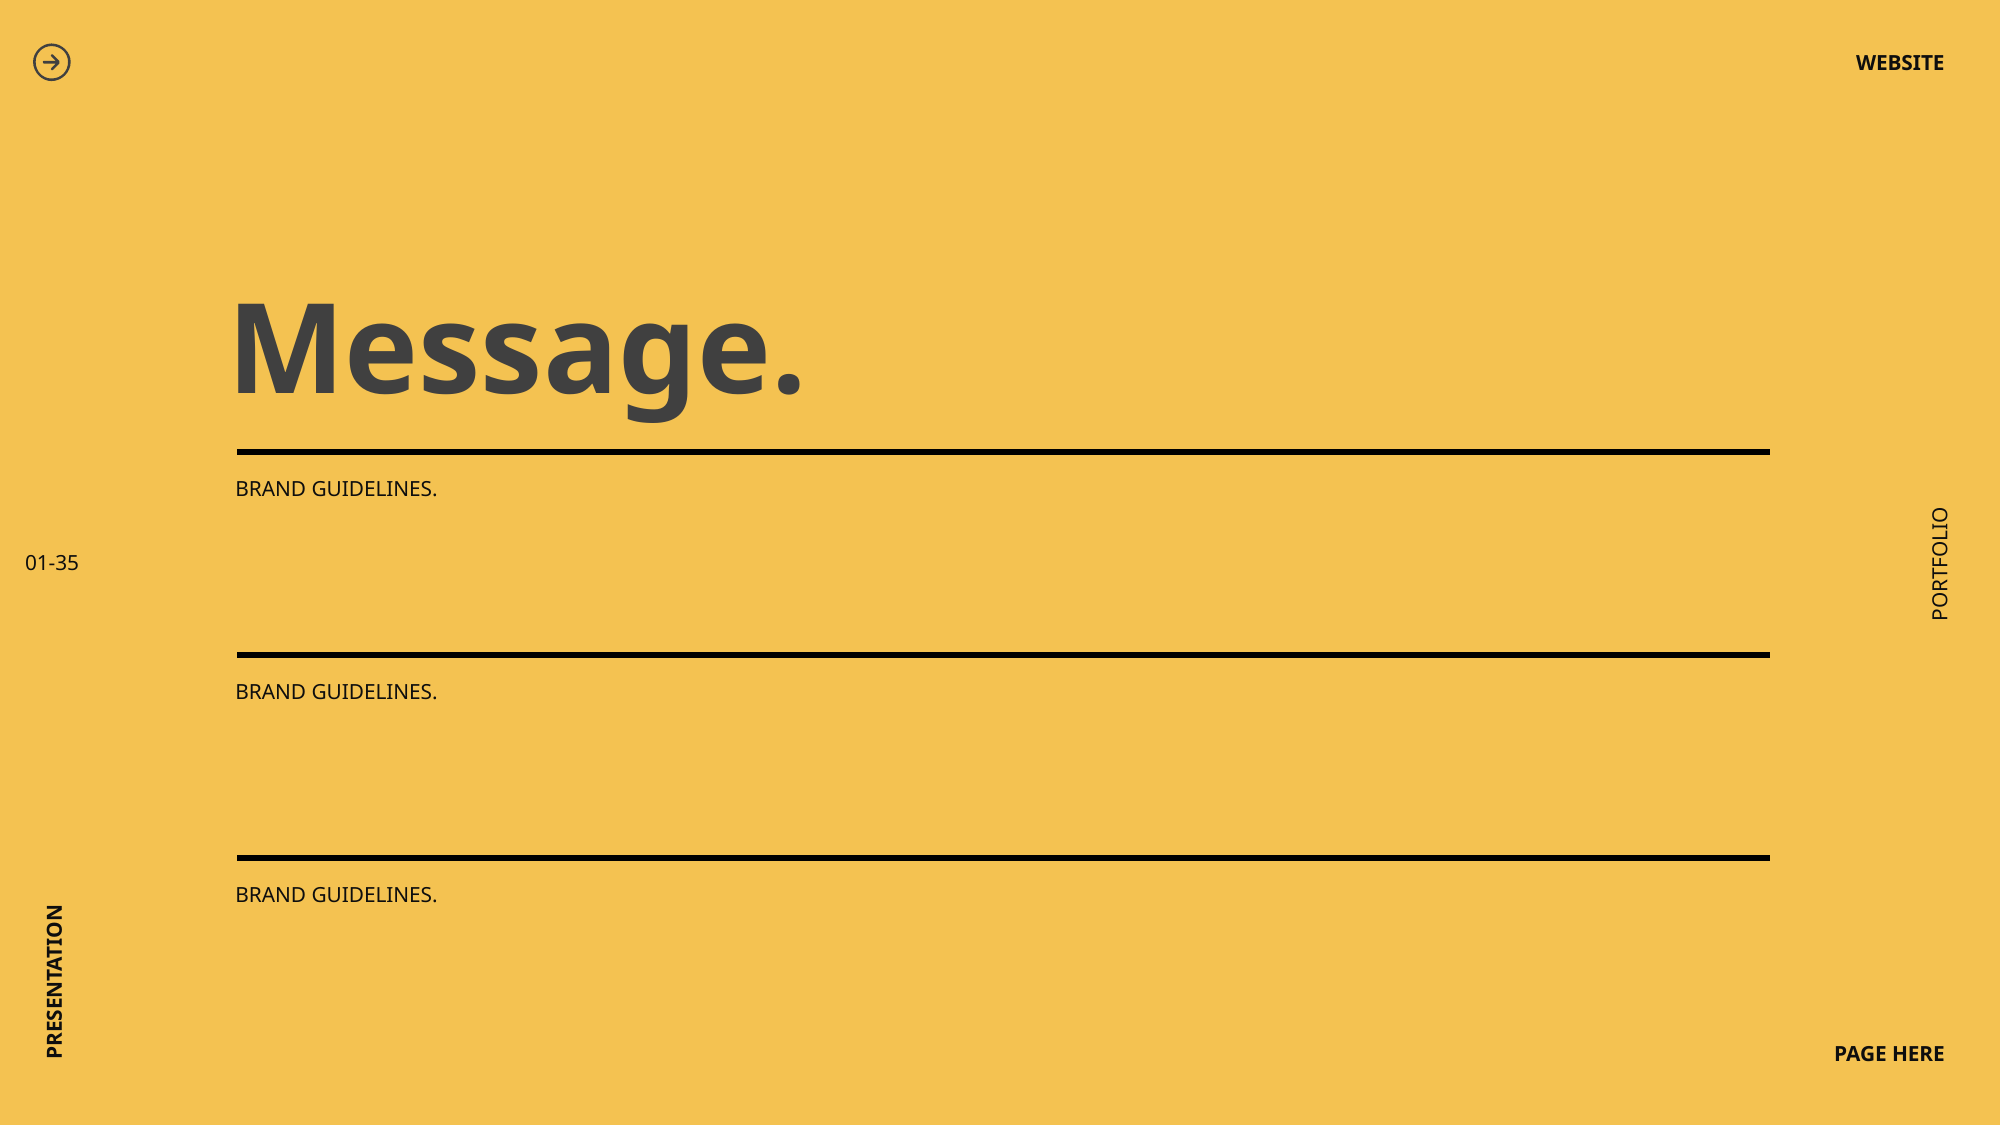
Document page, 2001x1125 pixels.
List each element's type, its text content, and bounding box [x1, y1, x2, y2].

text_box PORTFOLIO [1918, 468, 1959, 661]
text_box PRESENTATION [33, 882, 74, 1074]
text_box PAGE HERE [1767, 1033, 1960, 1074]
text_box BRAND GUIDELINES. [220, 874, 563, 915]
text_box BRAND GUIDELINES. [220, 468, 563, 509]
text_box [33, 43, 71, 82]
text_box BRAND GUIDELINES. [220, 671, 563, 712]
text_box Message. [212, 261, 992, 398]
text_box WEBSITE [1767, 42, 1960, 82]
text_box 01-35 [4, 542, 100, 582]
